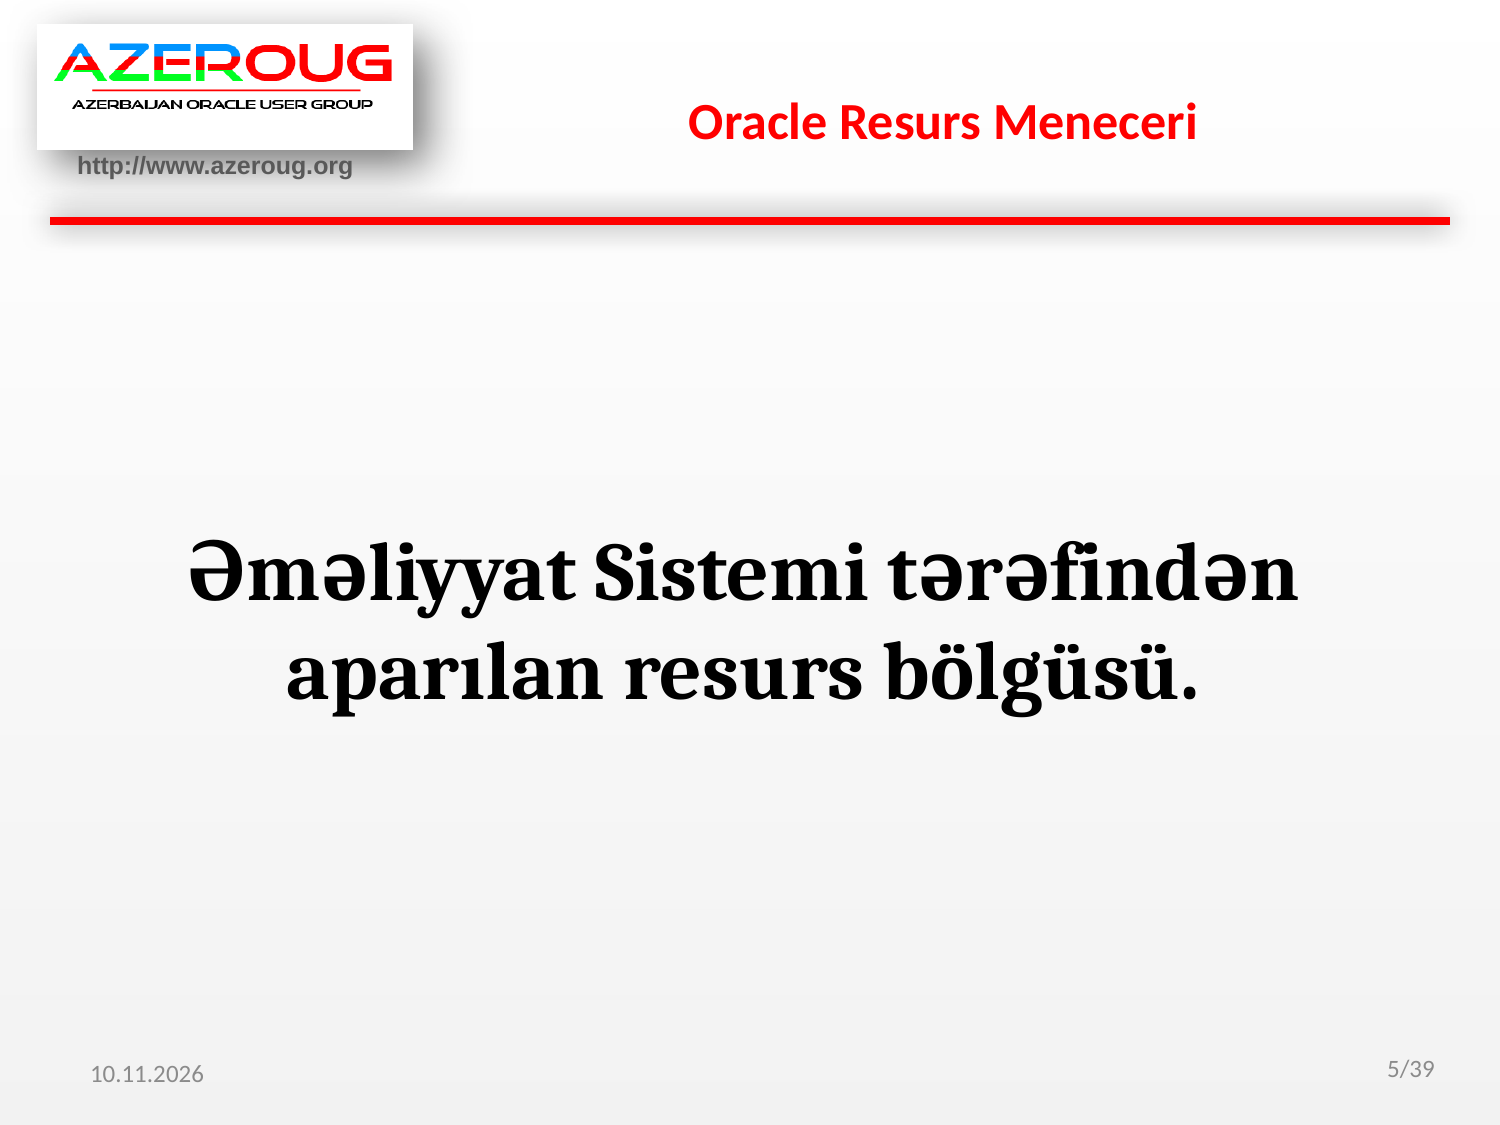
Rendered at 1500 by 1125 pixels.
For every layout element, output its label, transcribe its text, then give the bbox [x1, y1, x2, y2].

picture [37, 24, 413, 150]
title Oracle Resurs Meneceri [487, 49, 1401, 188]
text_box [0, 237, 1500, 1125]
picture [50, 217, 1450, 225]
text_box Əməliyyat Sistemi tərəfindən aparılan resurs bölgüsü. [24, 509, 1463, 725]
